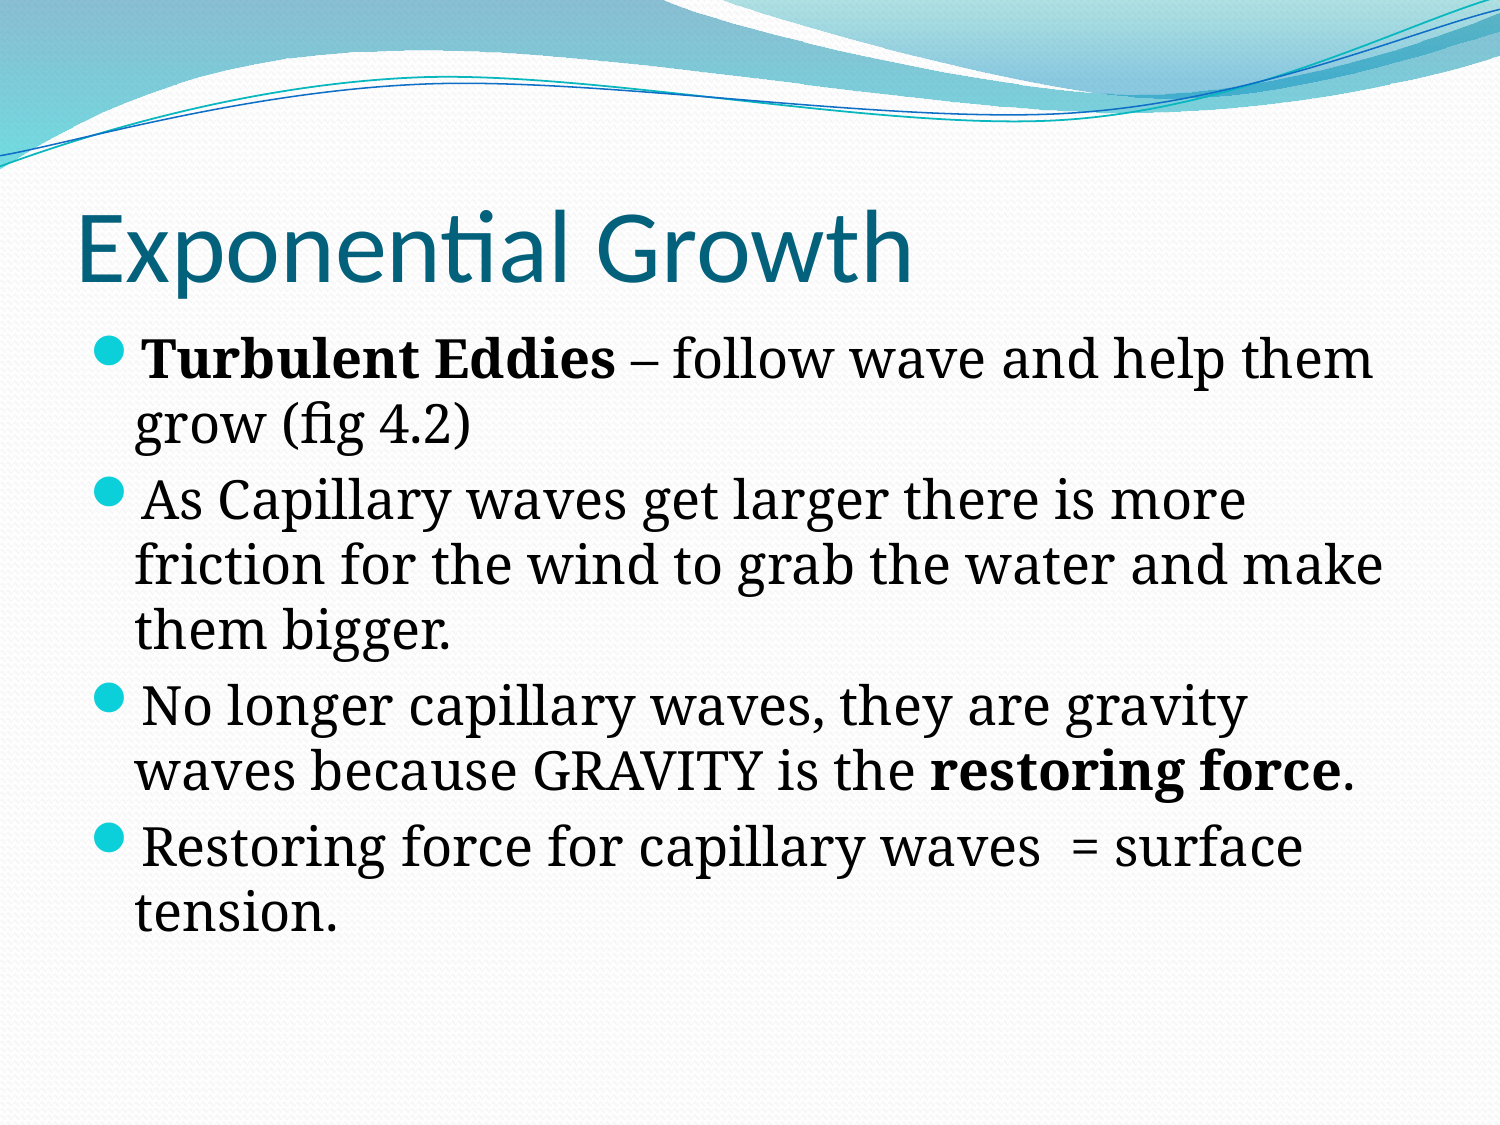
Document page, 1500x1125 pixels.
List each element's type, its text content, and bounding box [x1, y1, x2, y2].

list Turbulent Eddies – follow wave and help them grow (fig 4.2) As Capillary waves get larger there is more friction for the wind to grab the water and make them bigger. No longer capillary waves, they are gravity waves because GRAVITY is the restoring force. Restoring force for capillary waves = surface tension. [75, 317, 1425, 1038]
title Exponential Growth [75, 115, 1425, 303]
